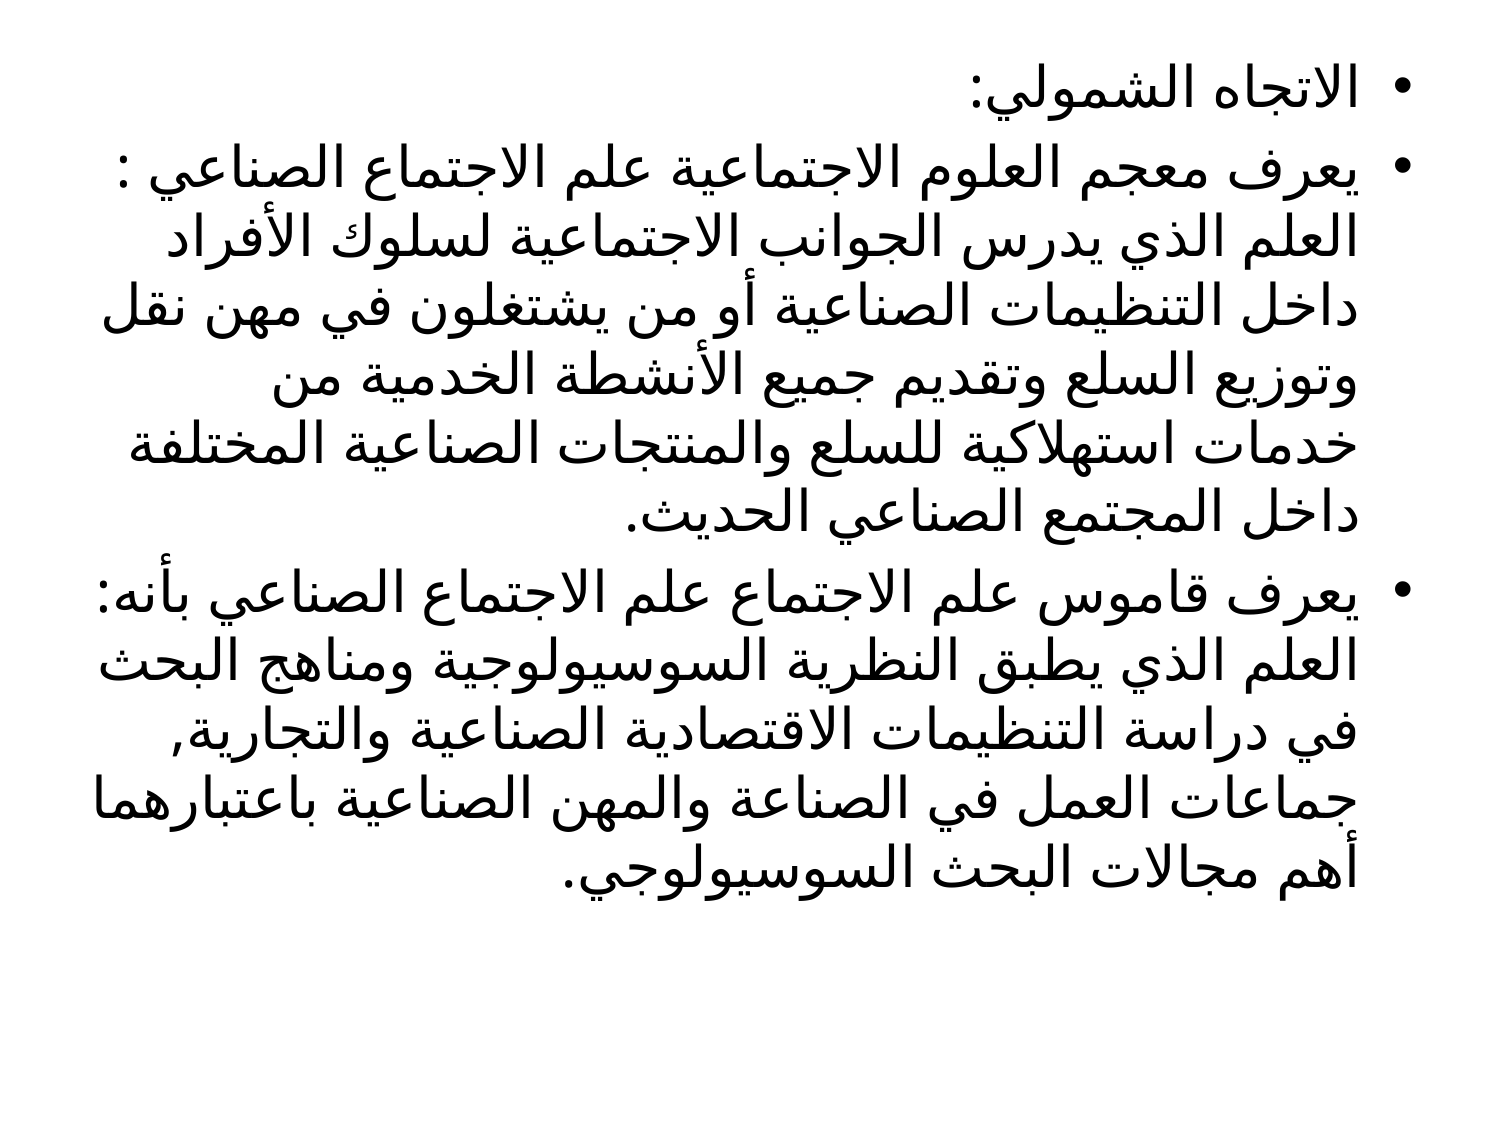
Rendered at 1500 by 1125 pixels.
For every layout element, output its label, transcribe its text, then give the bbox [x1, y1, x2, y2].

list الاتجاه الشمولي: يعرف معجم العلوم الاجتماعية علم الاجتماع الصناعي : العلم الذي يدرس الجوانب الاجتماعية لسلوك الأفراد داخل التنظيمات الصناعية أو من يشتغلون في مهن نقل وتوزيع السلع وتقديم جميع الأنشطة الخدمية من خدمات استهلاكية للسلع والمنتجات الصناعية المختلفة داخل المجتمع الصناعي الحديث. يعرف قاموس علم الاجتماع علم الاجتماع الصناعي بأنه: العلم الذي يطبق النظرية السوسيولوجية ومناهج البحث في دراسة التنظيمات الاقتصادية الصناعية والتجارية, جماعات العمل في الصناعة والمهن الصناعية باعتبارهما أهم مجالات البحث السوسيولوجي. [75, 42, 1425, 1005]
